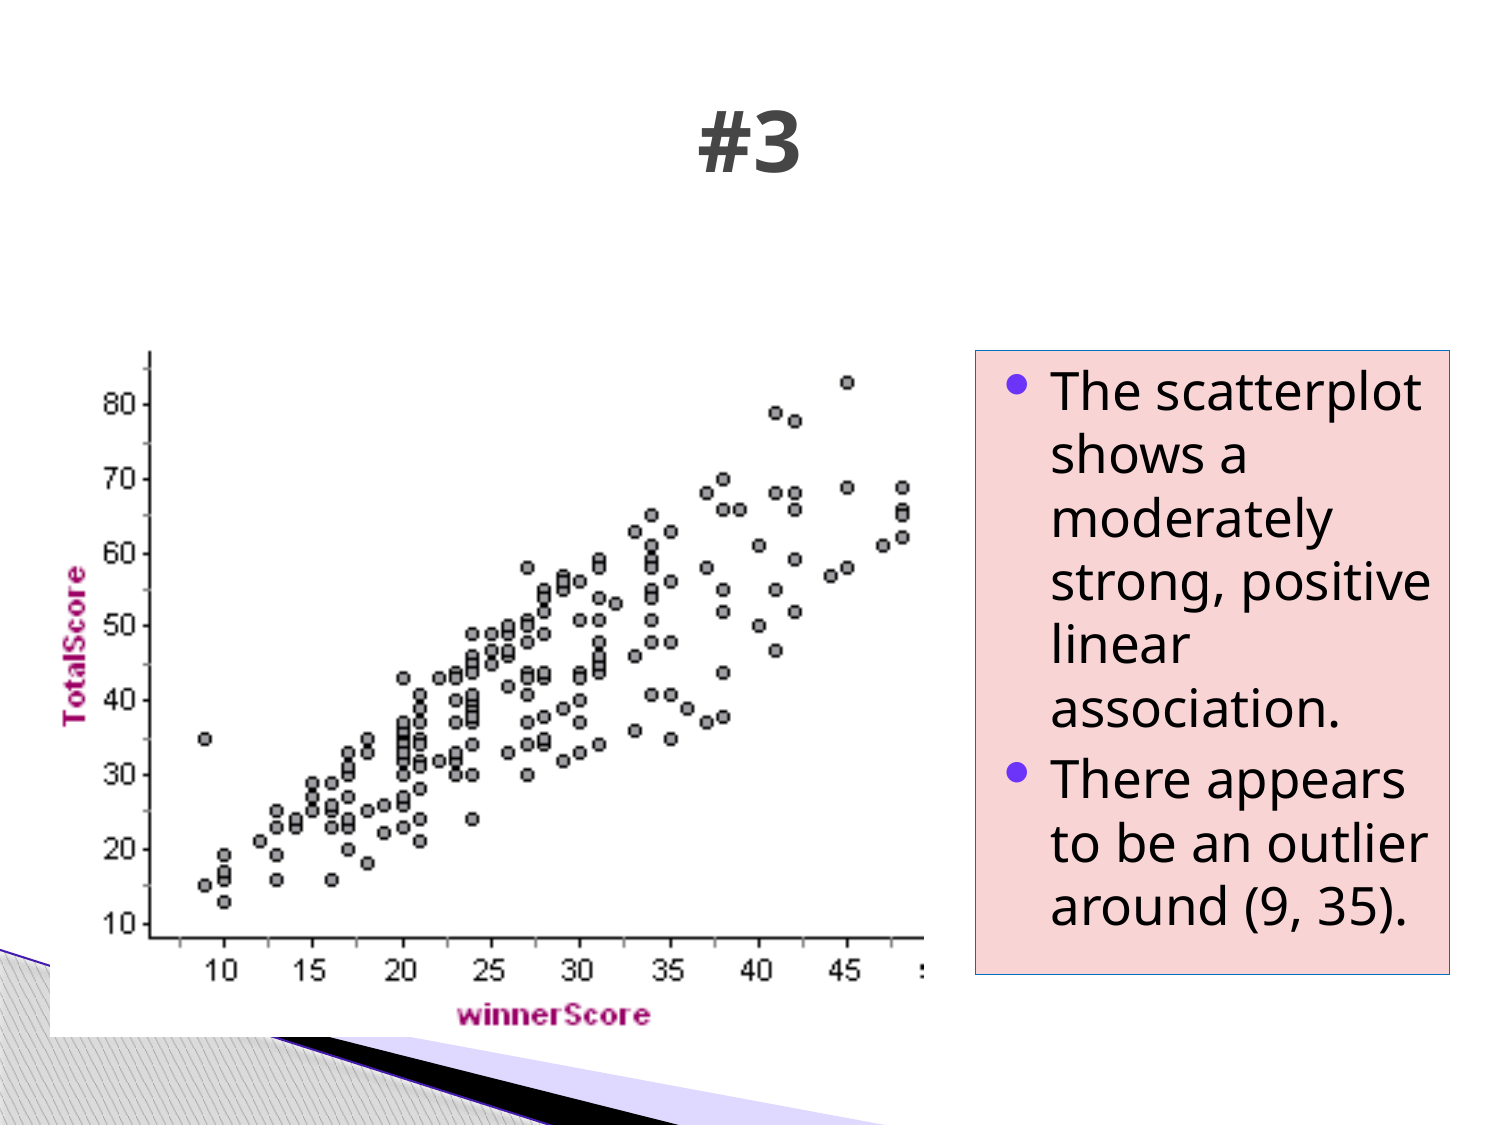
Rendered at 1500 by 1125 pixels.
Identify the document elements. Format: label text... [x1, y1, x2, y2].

title #3 [75, 45, 1425, 233]
list The scatterplot shows a moderately strong, positive linear association. There appears to be an outlier around (9, 35). [975, 350, 1450, 975]
picture [49, 349, 925, 1037]
